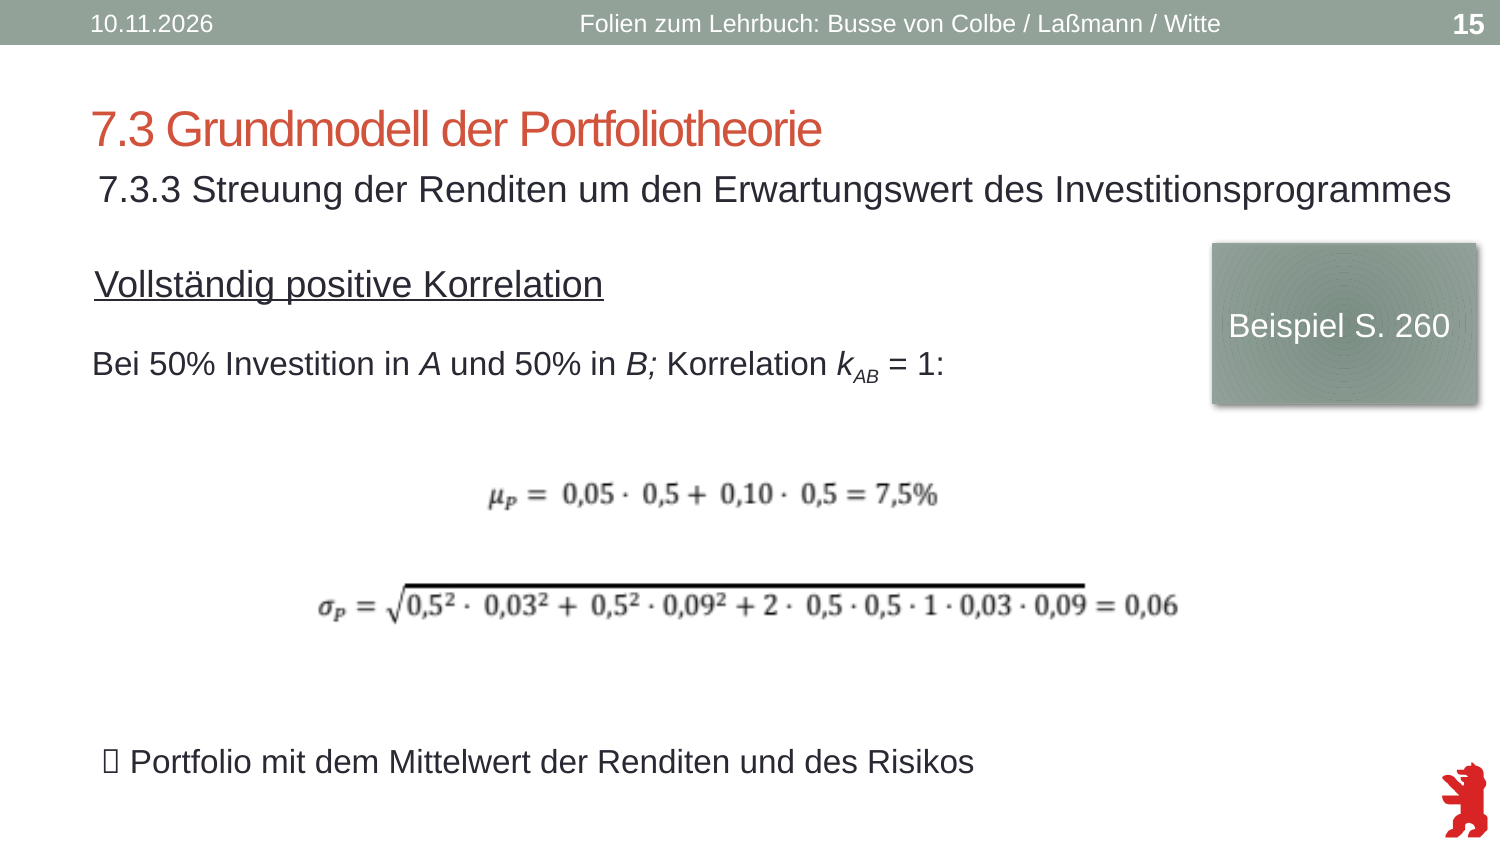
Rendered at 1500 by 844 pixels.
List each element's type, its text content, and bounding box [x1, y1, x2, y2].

footer Folien zum Lehrbuch: Busse von Colbe / Laßmann / Witte [562, 2, 1238, 43]
title 7.3 Grundmodell der Portfoliotheorie [75, 65, 1425, 188]
text_box Vollständig positive Korrelation [79, 252, 619, 313]
text_box 7.3.3 Streuung der Renditen um den Erwartungswert des Investitionsprogrammes [83, 157, 1468, 217]
picture [283, 433, 1203, 674]
picture [1434, 760, 1500, 844]
text_box  Portfolio mit dem Mittelwert der Renditen und des Risikos [86, 732, 992, 788]
slide_number 15 [1325, 2, 1500, 43]
text_box Beispiel S. 260 [1212, 243, 1476, 404]
text_box Bei 50% Investition in A und 50% in B; Korrelation kAB = 1: [77, 334, 970, 395]
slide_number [75, 2, 550, 43]
